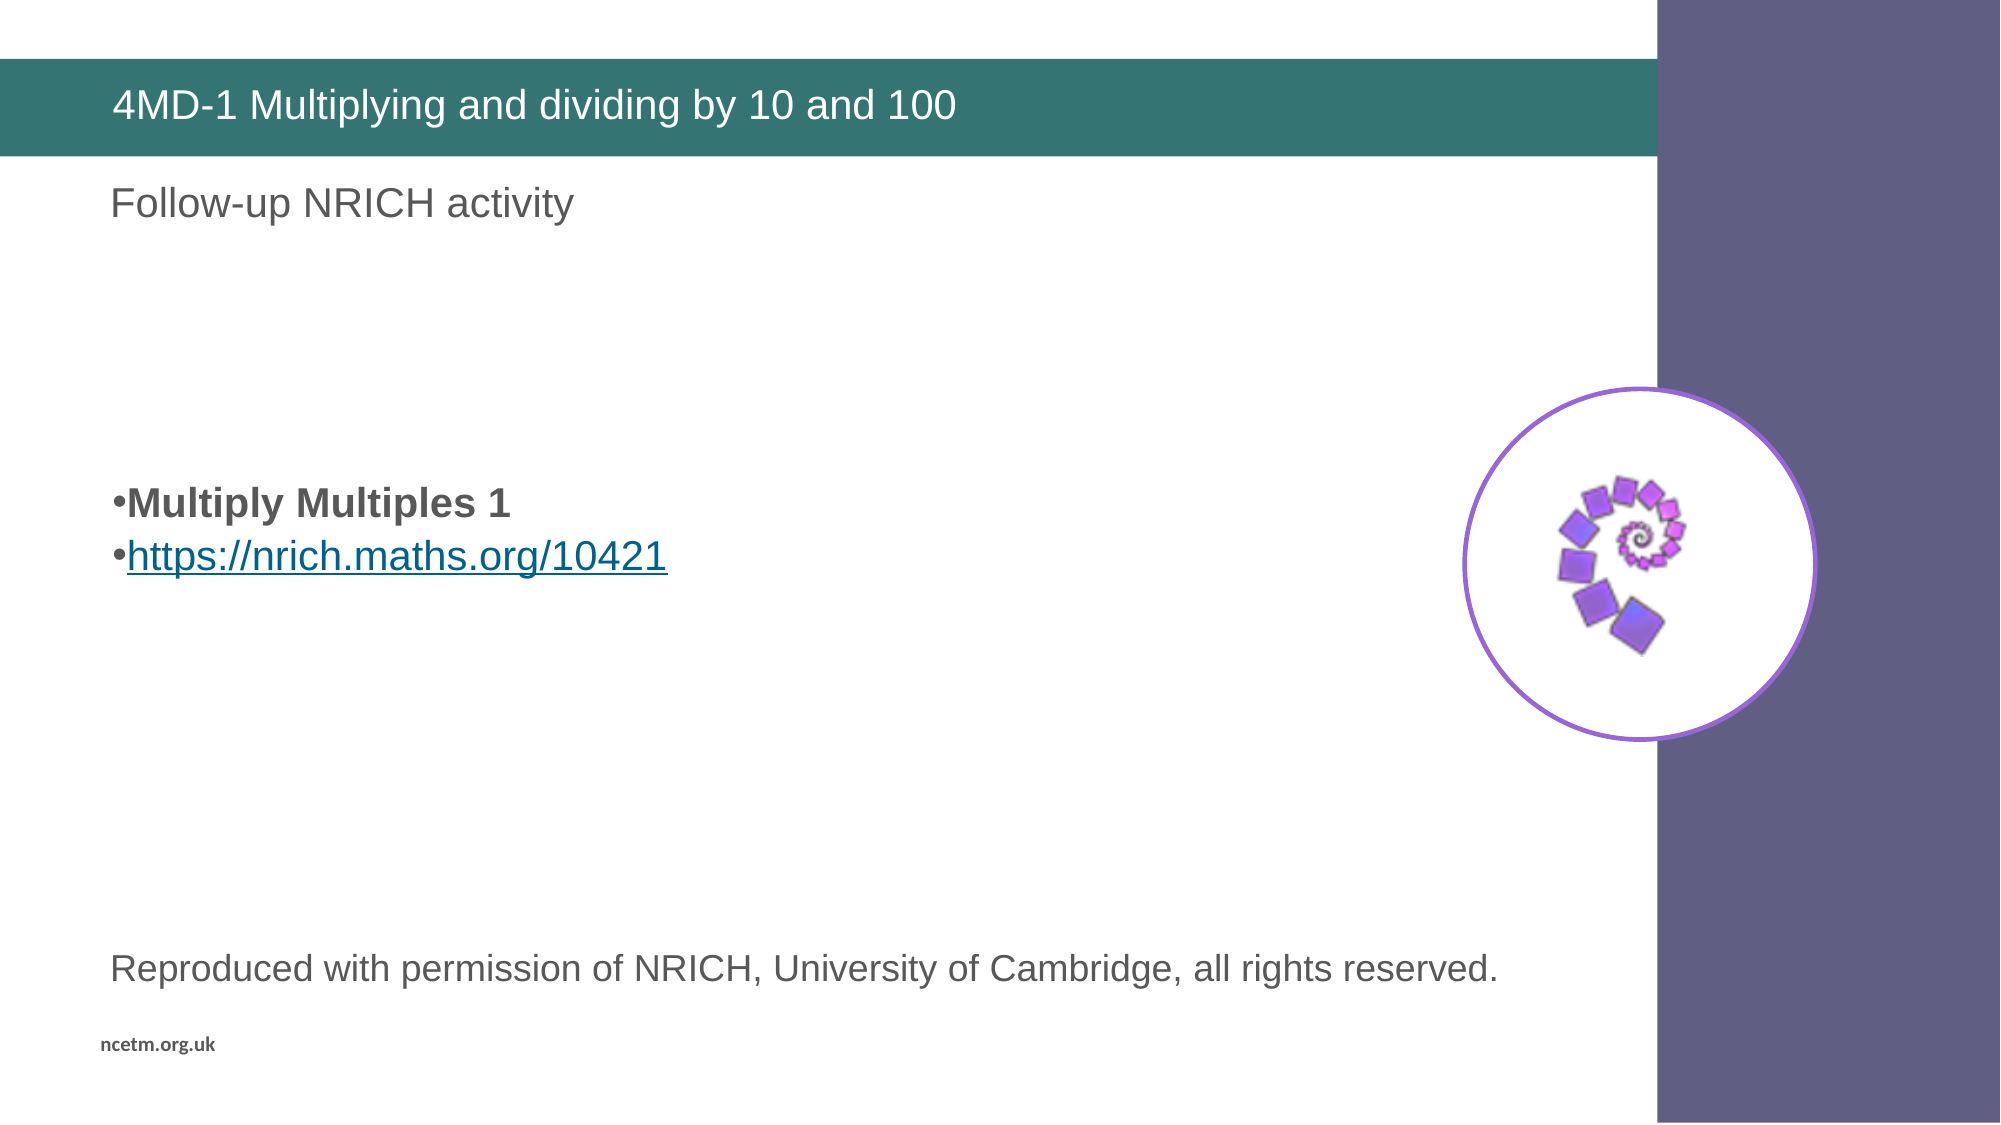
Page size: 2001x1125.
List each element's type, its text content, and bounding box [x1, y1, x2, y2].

picture [1556, 468, 1720, 657]
title 4MD-1 Multiplying and dividing by 10 and 100 [97, 76, 1945, 147]
list Multiply Multiples 1 https://nrich.maths.org/10421 [97, 255, 1394, 772]
